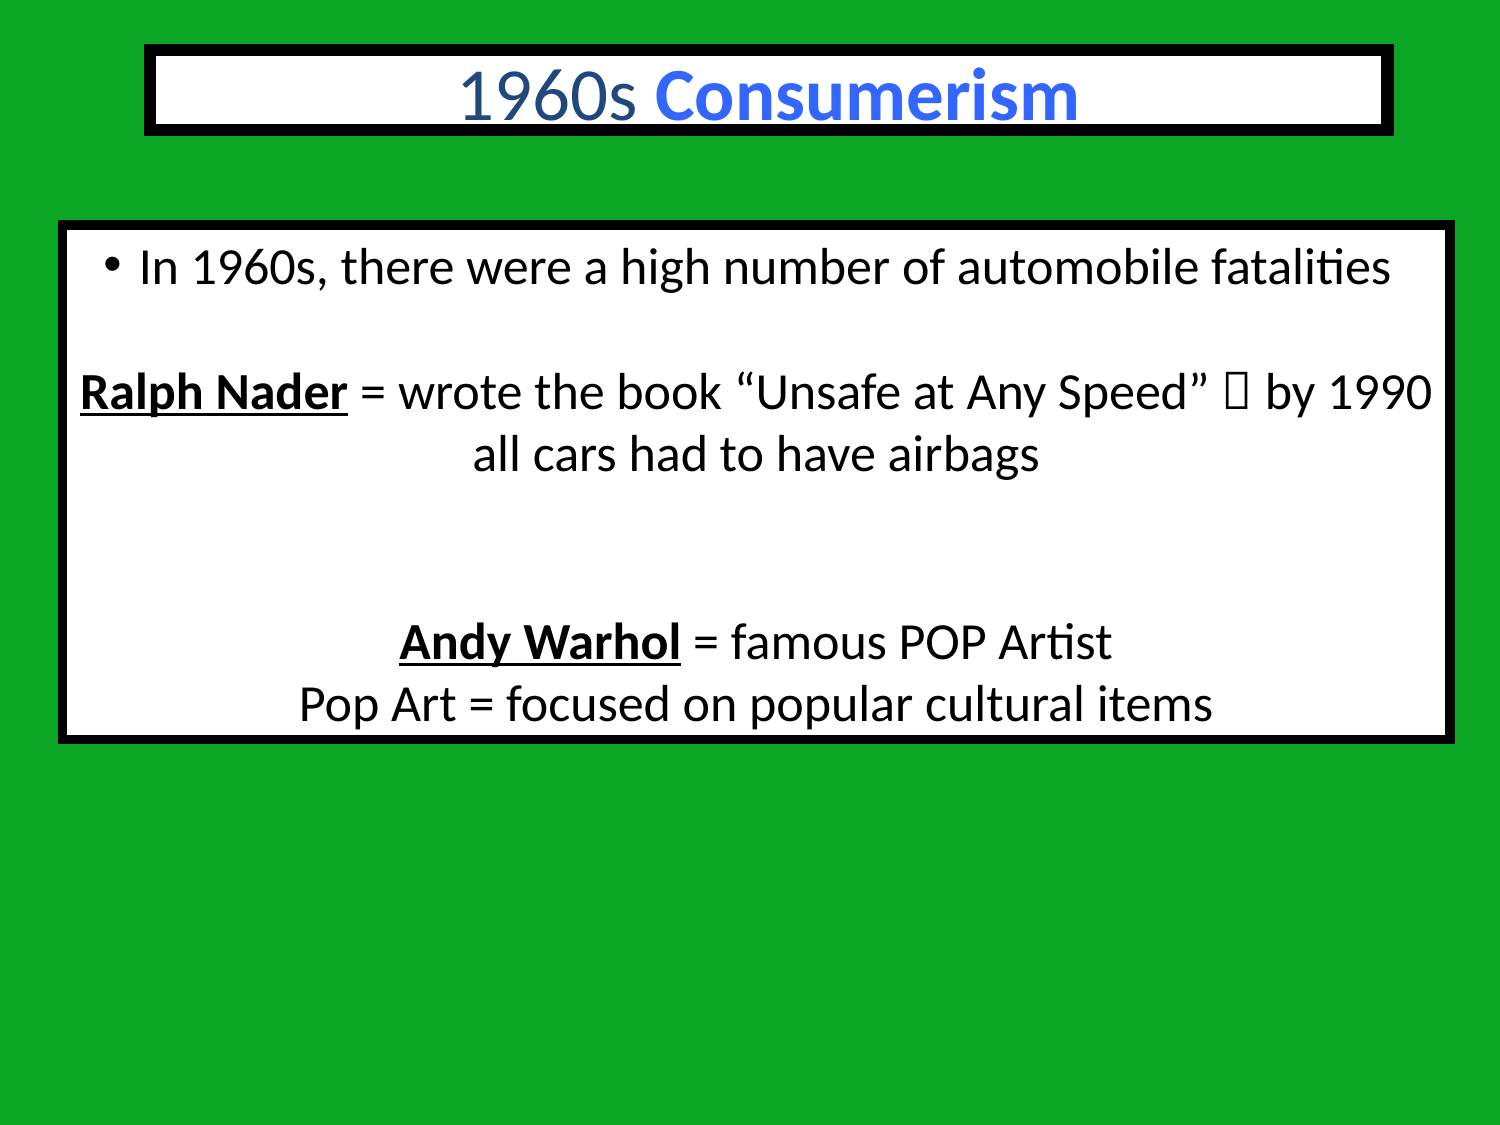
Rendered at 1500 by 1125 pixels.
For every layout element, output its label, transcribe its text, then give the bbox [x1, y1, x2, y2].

text_box In 1960s, there were a high number of automobile fatalities Ralph Nader = wrote the book “Unsafe at Any Speed”  by 1990 all cars had to have airbags Andy Warhol = famous POP Artist Pop Art = focused on popular cultural items [62, 224, 1450, 740]
text_box 1960s Consumerism [150, 49, 1388, 130]
